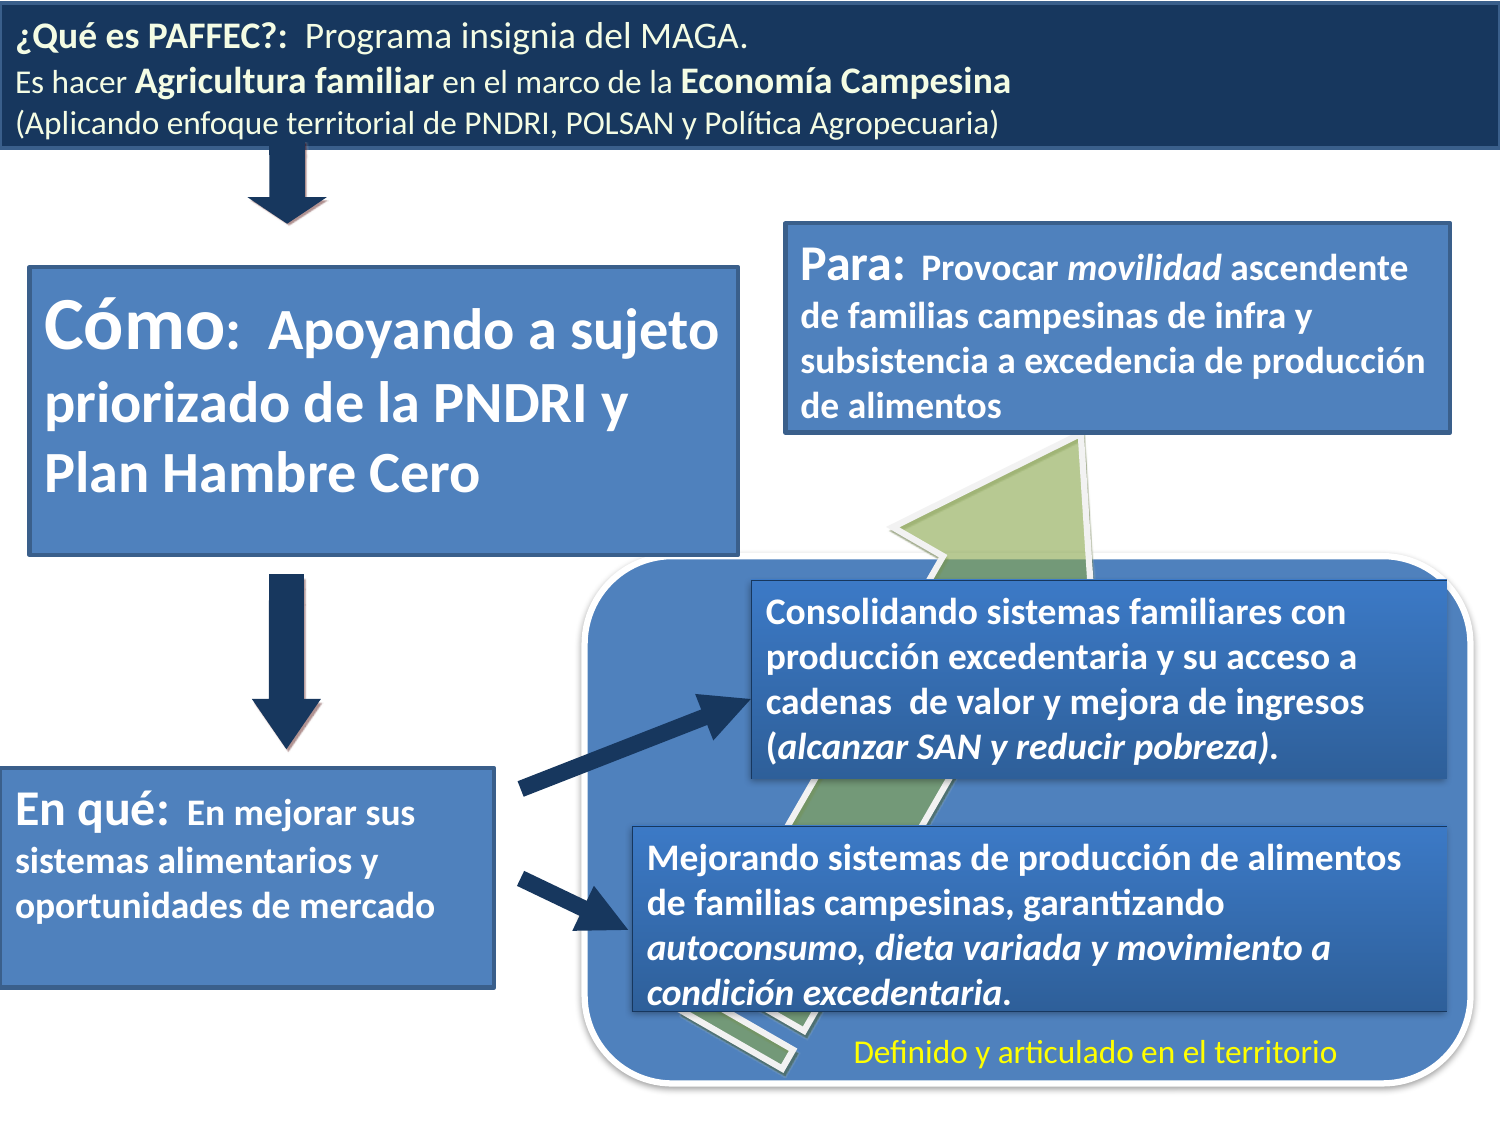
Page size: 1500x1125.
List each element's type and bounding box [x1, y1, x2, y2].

text_box [0, 0, 1500, 1095]
